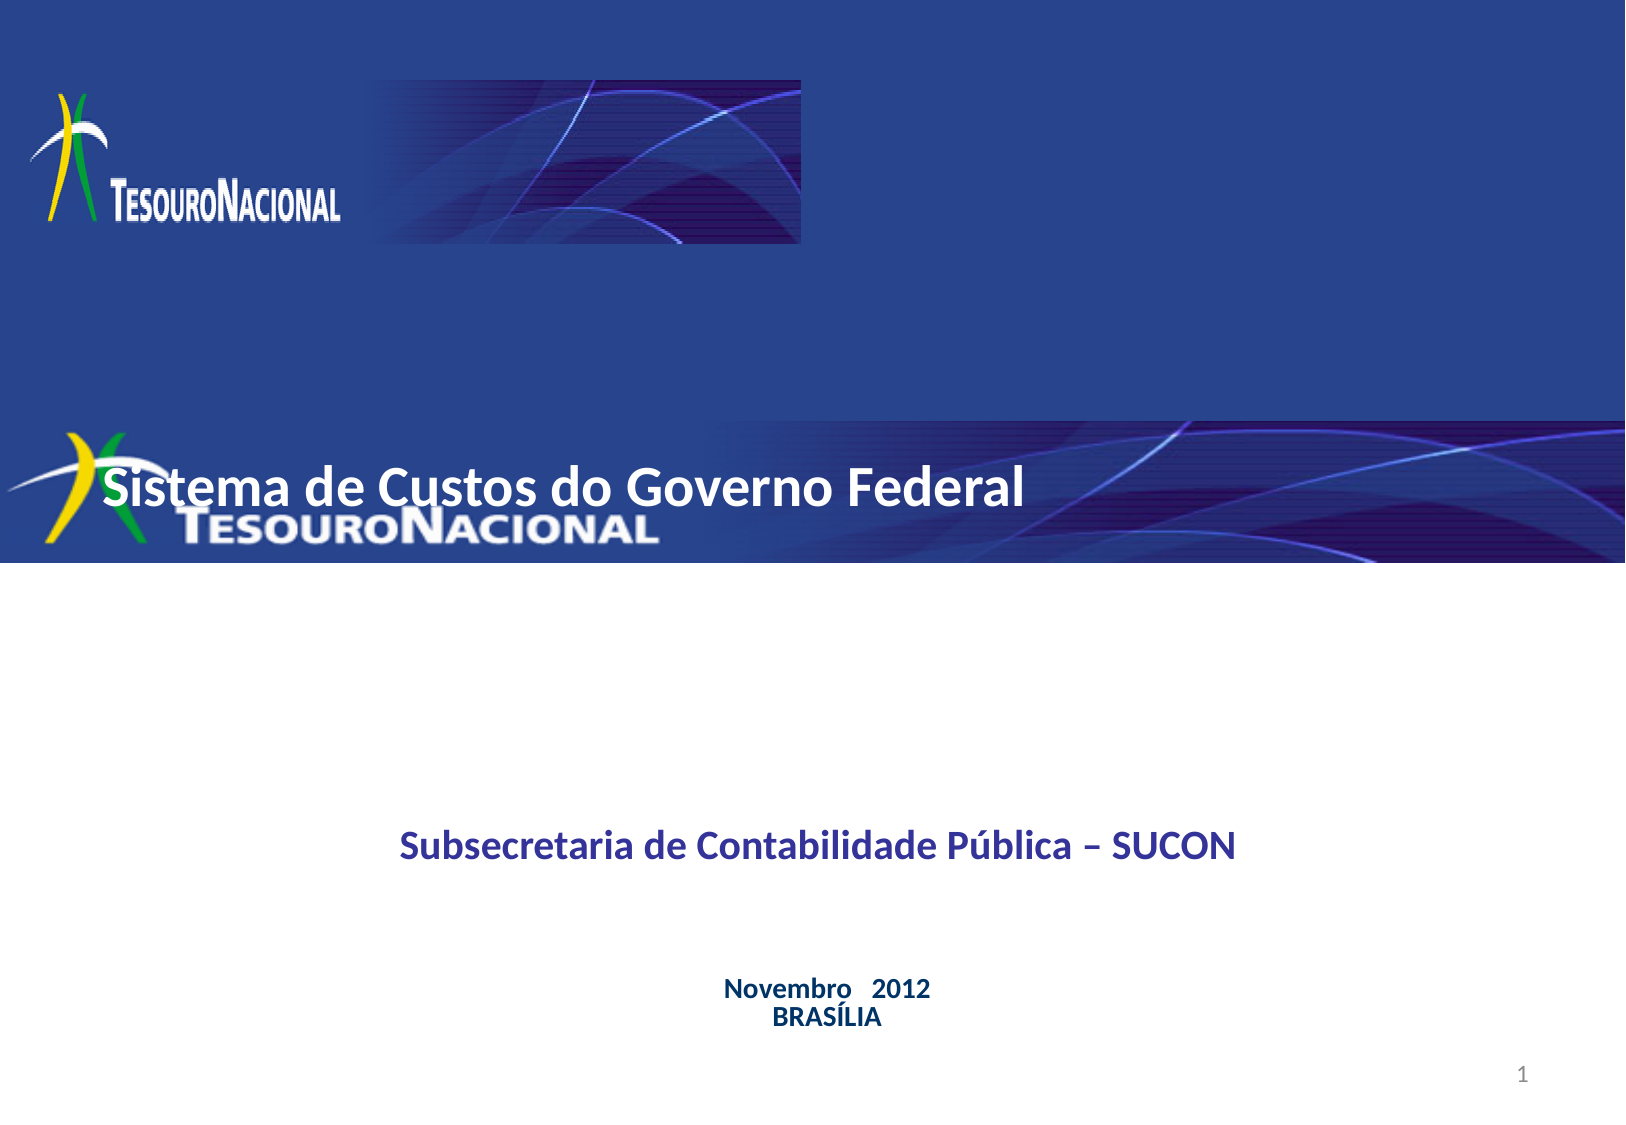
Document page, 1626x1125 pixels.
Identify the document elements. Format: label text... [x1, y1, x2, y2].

text_box Novembro 2012 BRASÍLIA [605, 975, 1049, 1035]
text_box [0, 421, 1625, 563]
text_box Subsecretaria de Contabilidade Pública – SUCON [68, 810, 1569, 876]
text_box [25, 80, 801, 244]
slide_number 1 [1164, 1042, 1544, 1103]
picture [0, 0, 1625, 421]
